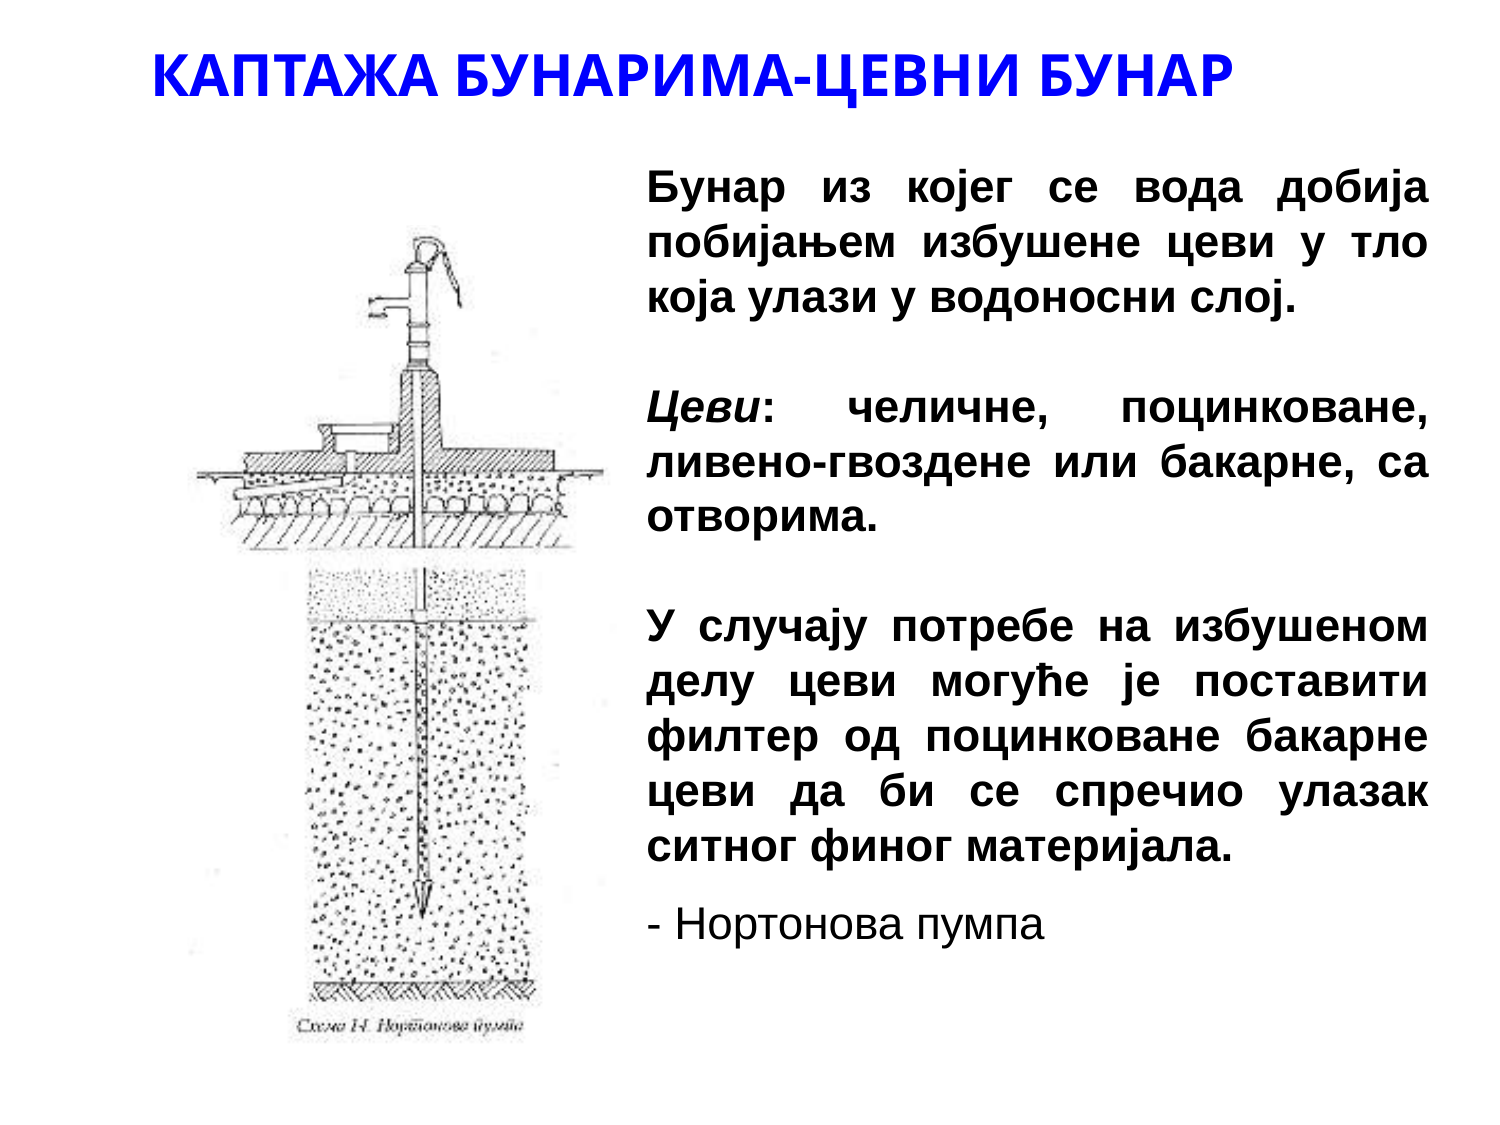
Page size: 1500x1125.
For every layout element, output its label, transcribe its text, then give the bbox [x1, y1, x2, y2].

text_box КАПТАЖА БУНАРИМА-ЦЕВНИ БУНАР [135, 31, 1399, 116]
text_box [187, 224, 619, 1051]
text_box Бунар из којег се вода добија побијањем избушене цеви у тло која улази у водоносни слој. Цеви: челичне, поцинковане, ливено-гвоздене или бакарне, са отворима. У случају потребе на избушеном делу цеви могуће је поставити филтер од поцинковане бакарне цеви да би се спречио улазак ситног финог материјала. - Нортонова пумпа [631, 148, 1444, 957]
